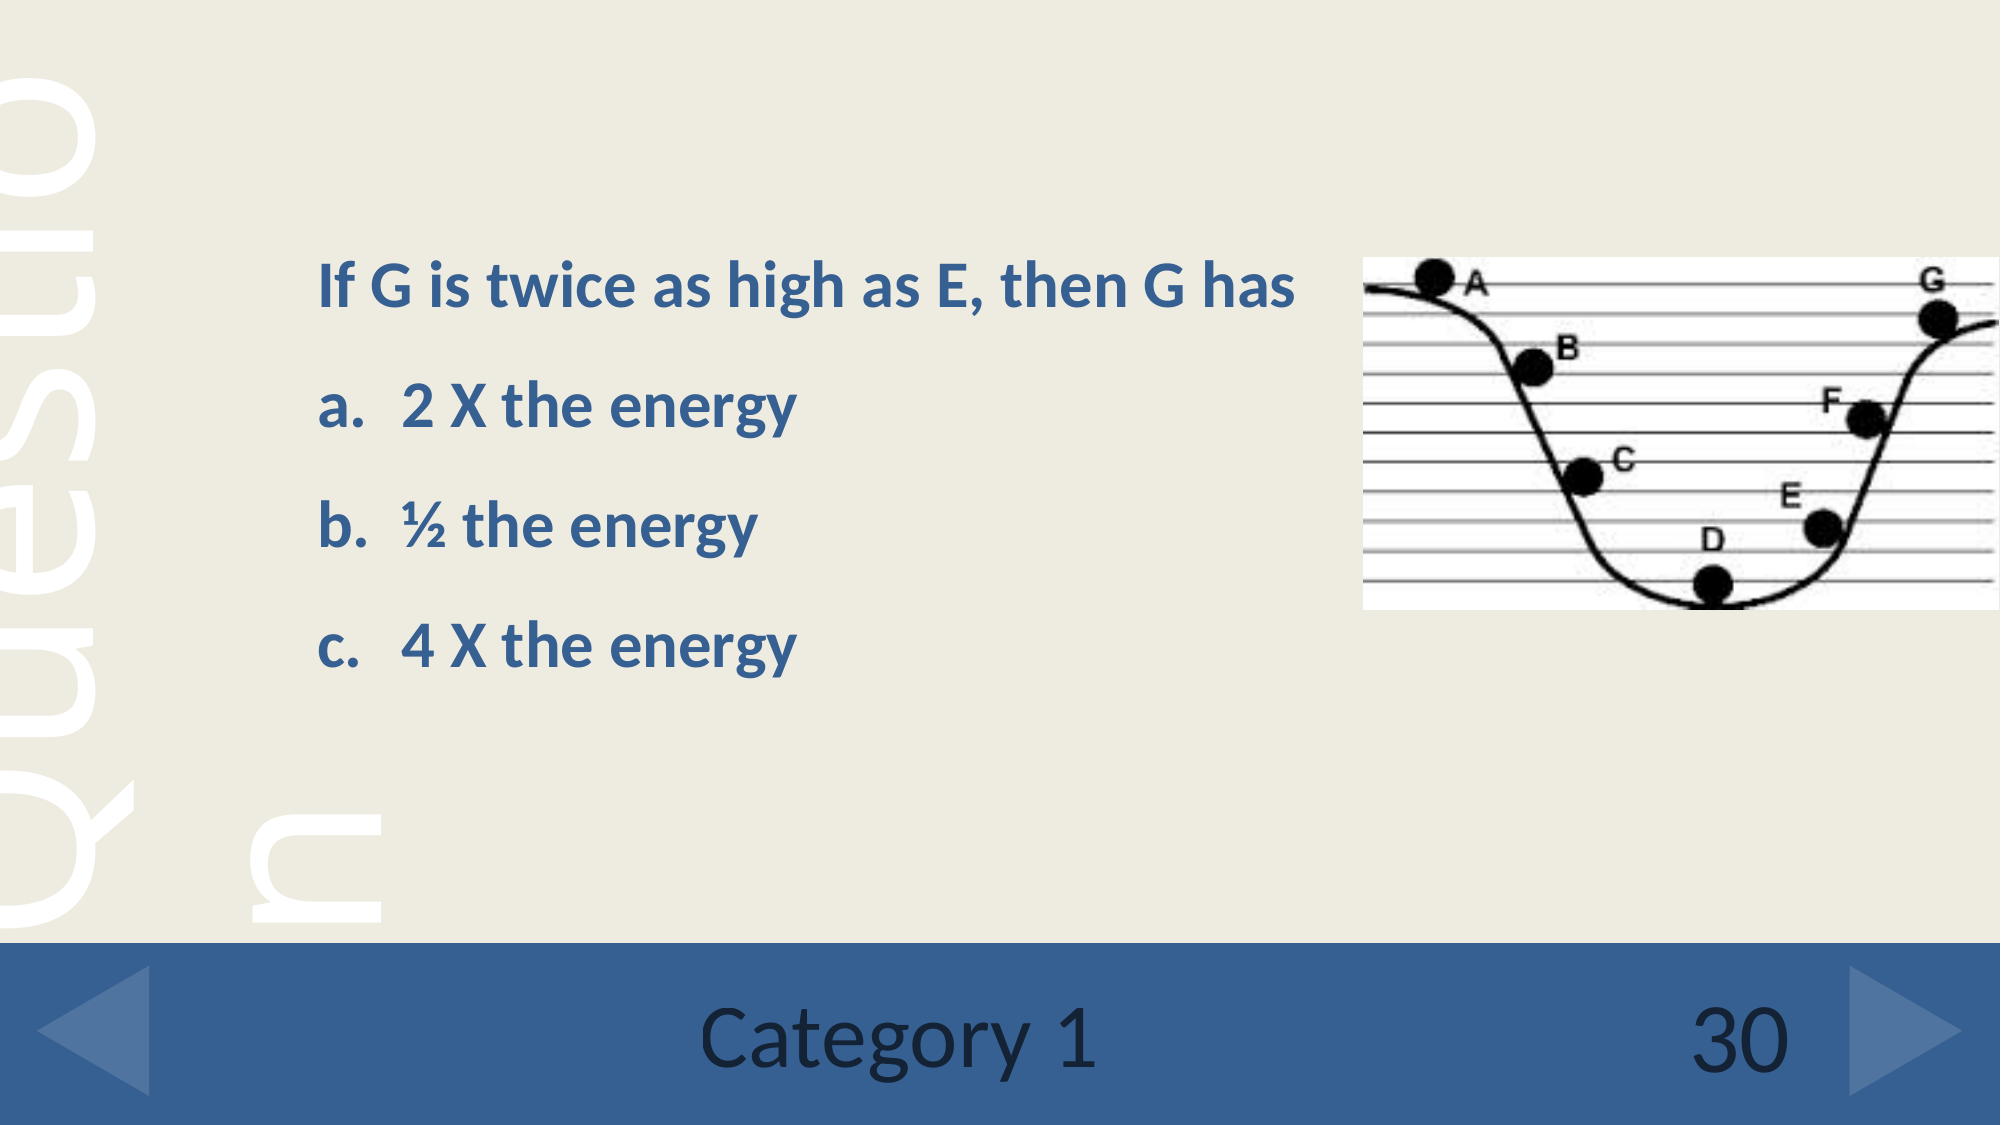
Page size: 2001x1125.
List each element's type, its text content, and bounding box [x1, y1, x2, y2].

list If G is twice as high as E, then G has 2 X the energy ½ the energy 4 X the energy [302, 111, 1935, 850]
picture [1363, 257, 1999, 610]
title Category 1 [0, 937, 1800, 1125]
list 30 [1800, 967, 1806, 1097]
